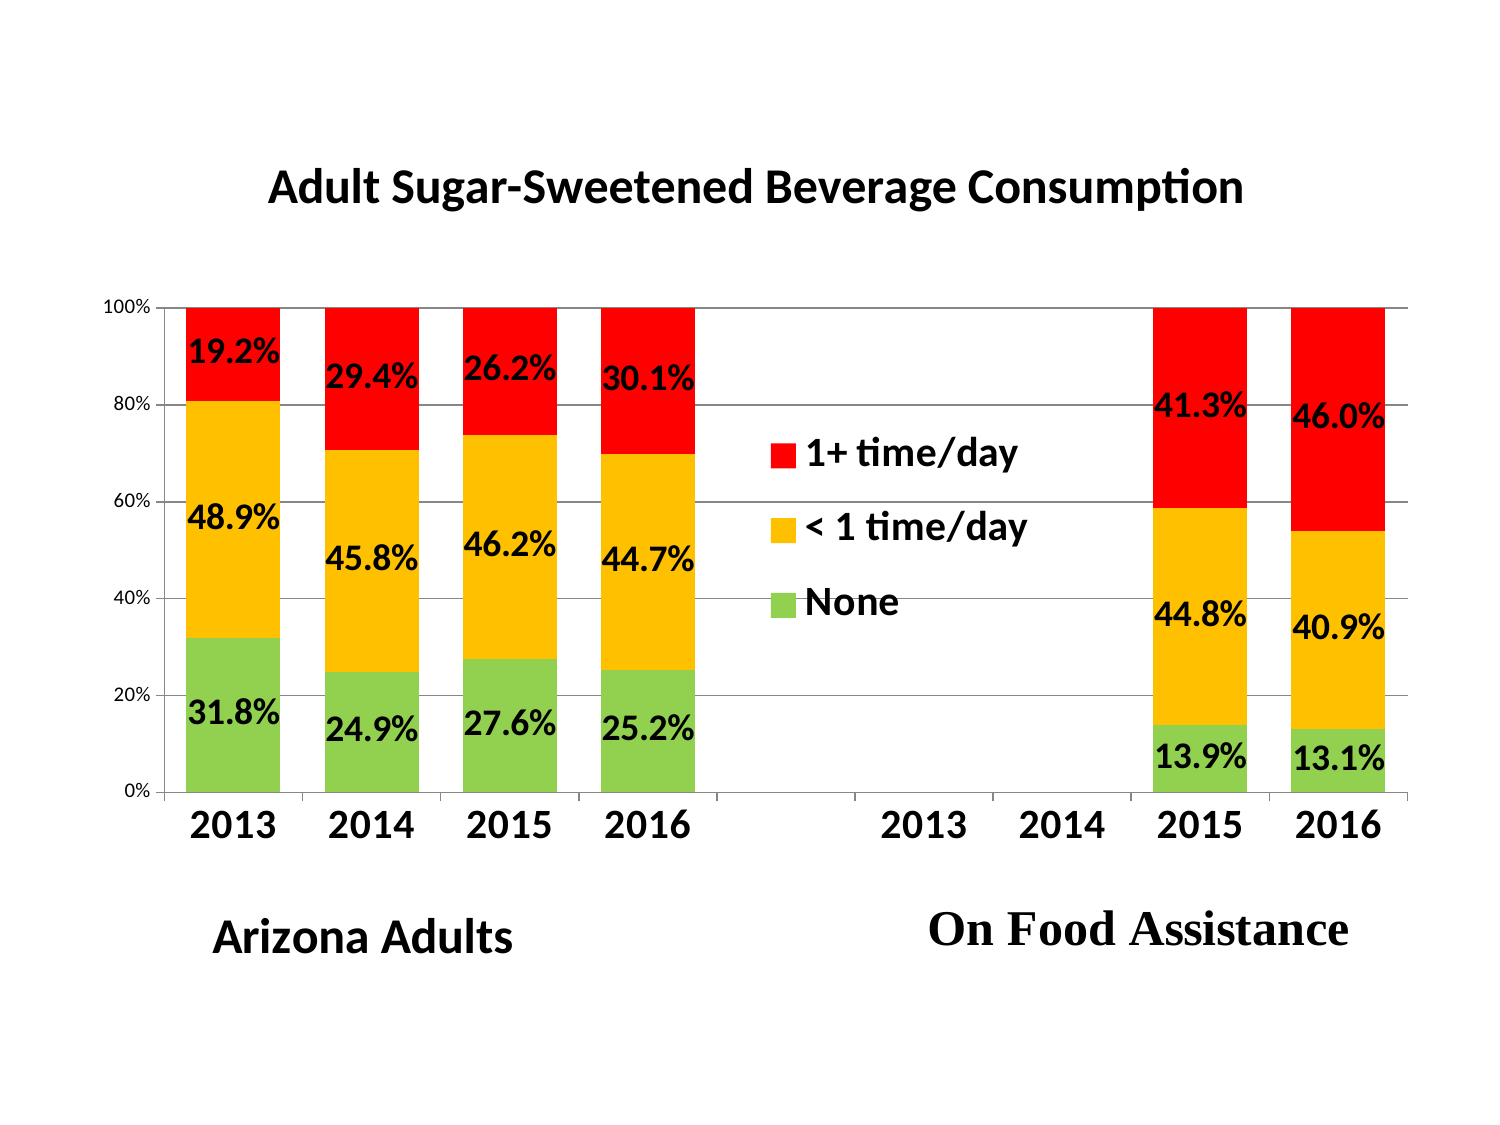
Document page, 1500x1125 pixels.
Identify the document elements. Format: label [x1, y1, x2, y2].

chart [37, 124, 1476, 1038]
